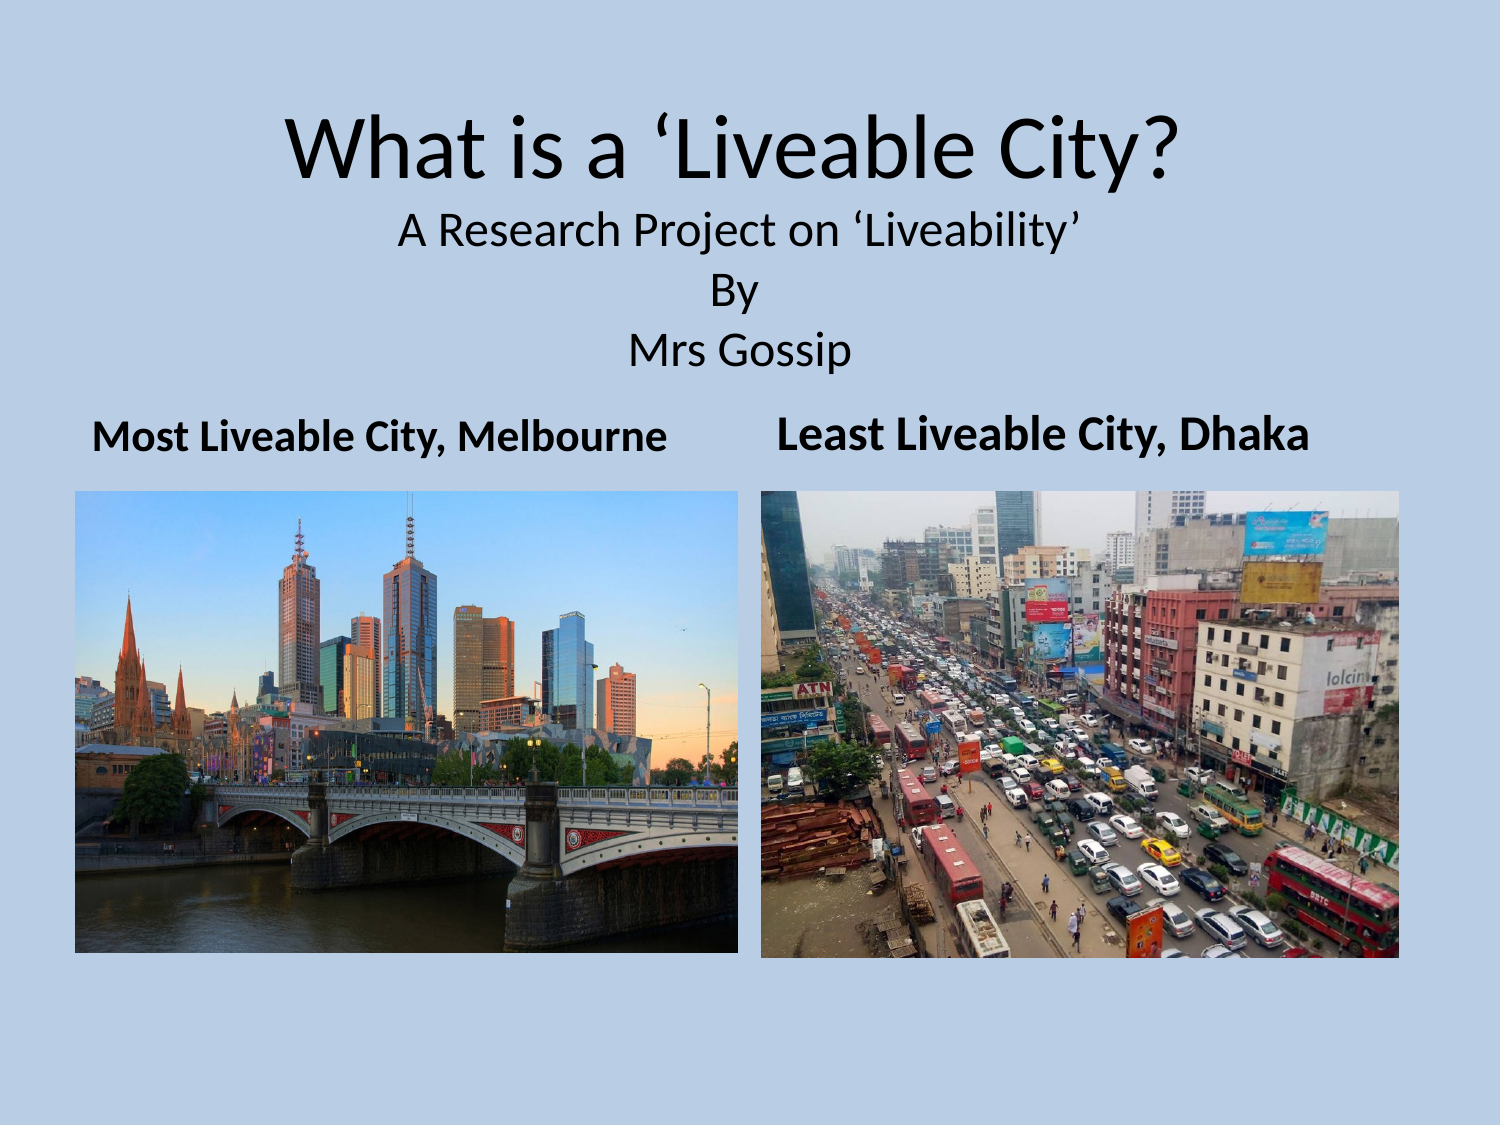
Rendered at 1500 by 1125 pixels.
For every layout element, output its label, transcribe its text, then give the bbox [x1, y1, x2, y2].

list Most Liveable City, Melbourne [76, 385, 740, 468]
list Least Liveable City, Dhaka [761, 361, 1412, 468]
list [761, 491, 1399, 958]
title What is a ‘Liveable City? A Research Project on ‘Liveability’ By Mrs Gossip [64, 54, 1415, 409]
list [74, 491, 738, 953]
